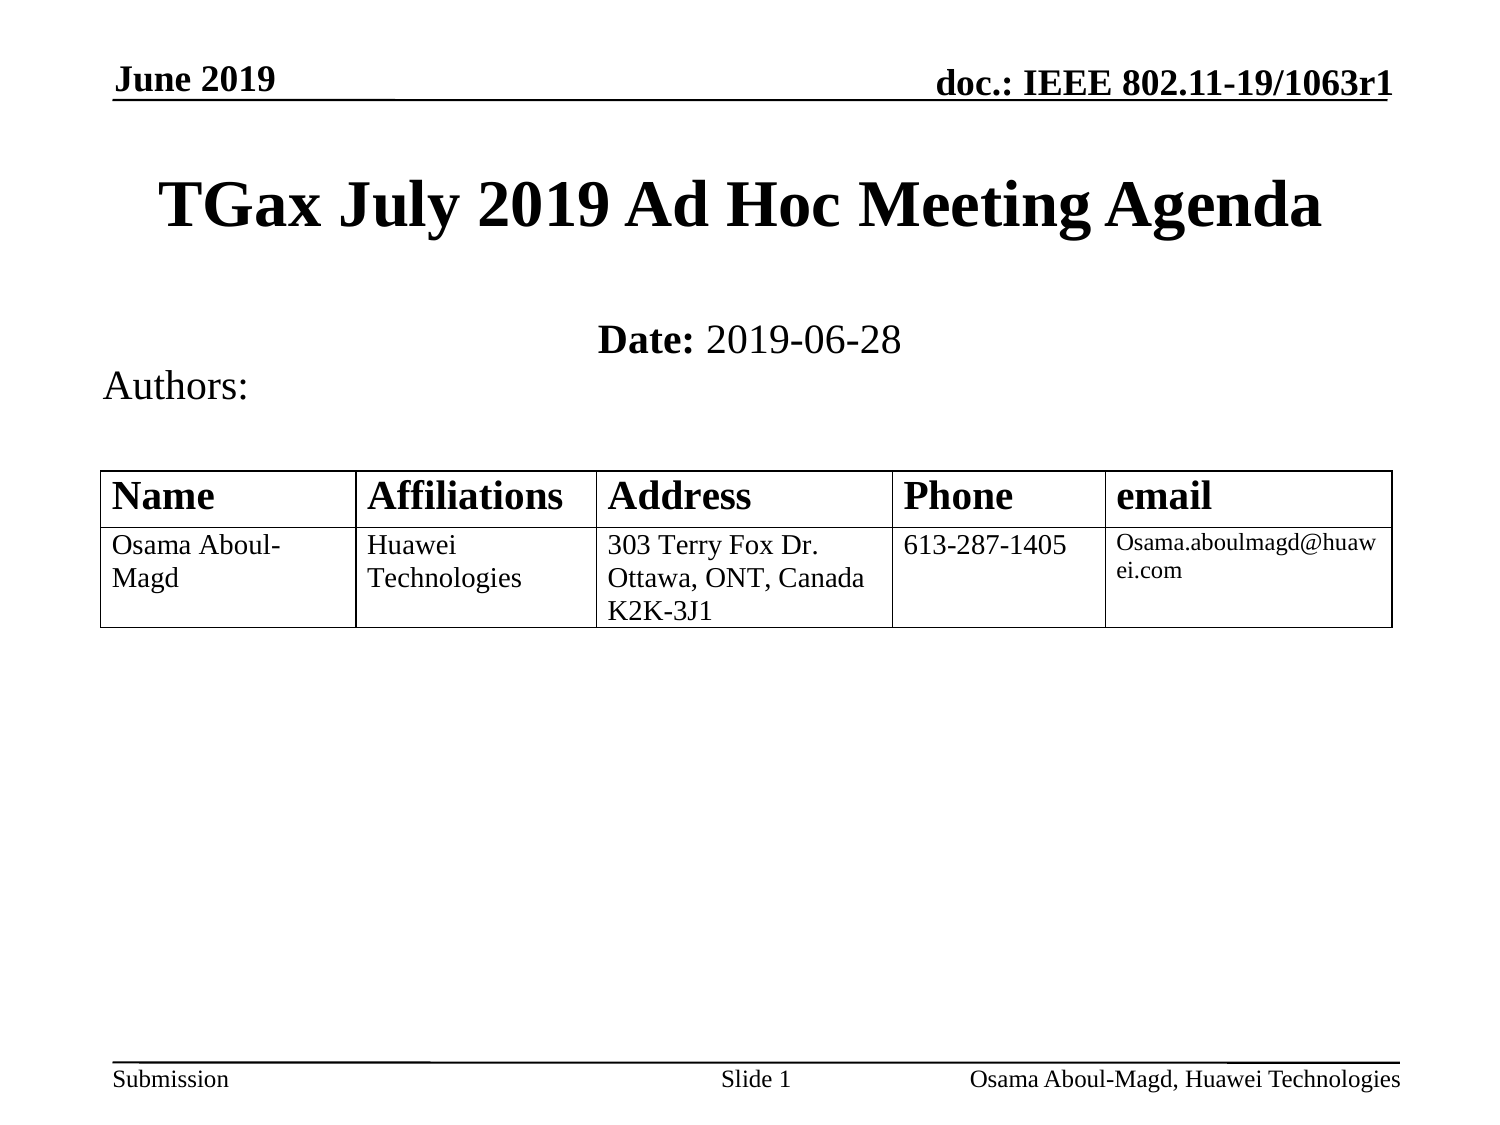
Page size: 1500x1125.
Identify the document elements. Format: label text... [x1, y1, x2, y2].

footer Osama Aboul-Magd, Huawei Technologies [902, 1061, 1402, 1093]
title TGax July 2019 Ad Hoc Meeting Agenda [112, 112, 1388, 288]
list Date: 2019-06-28 [112, 303, 1388, 370]
slide_number Slide 1 [712, 1061, 800, 1123]
text_box Authors: [87, 349, 325, 413]
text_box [85, 470, 1423, 884]
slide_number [114, 54, 493, 100]
